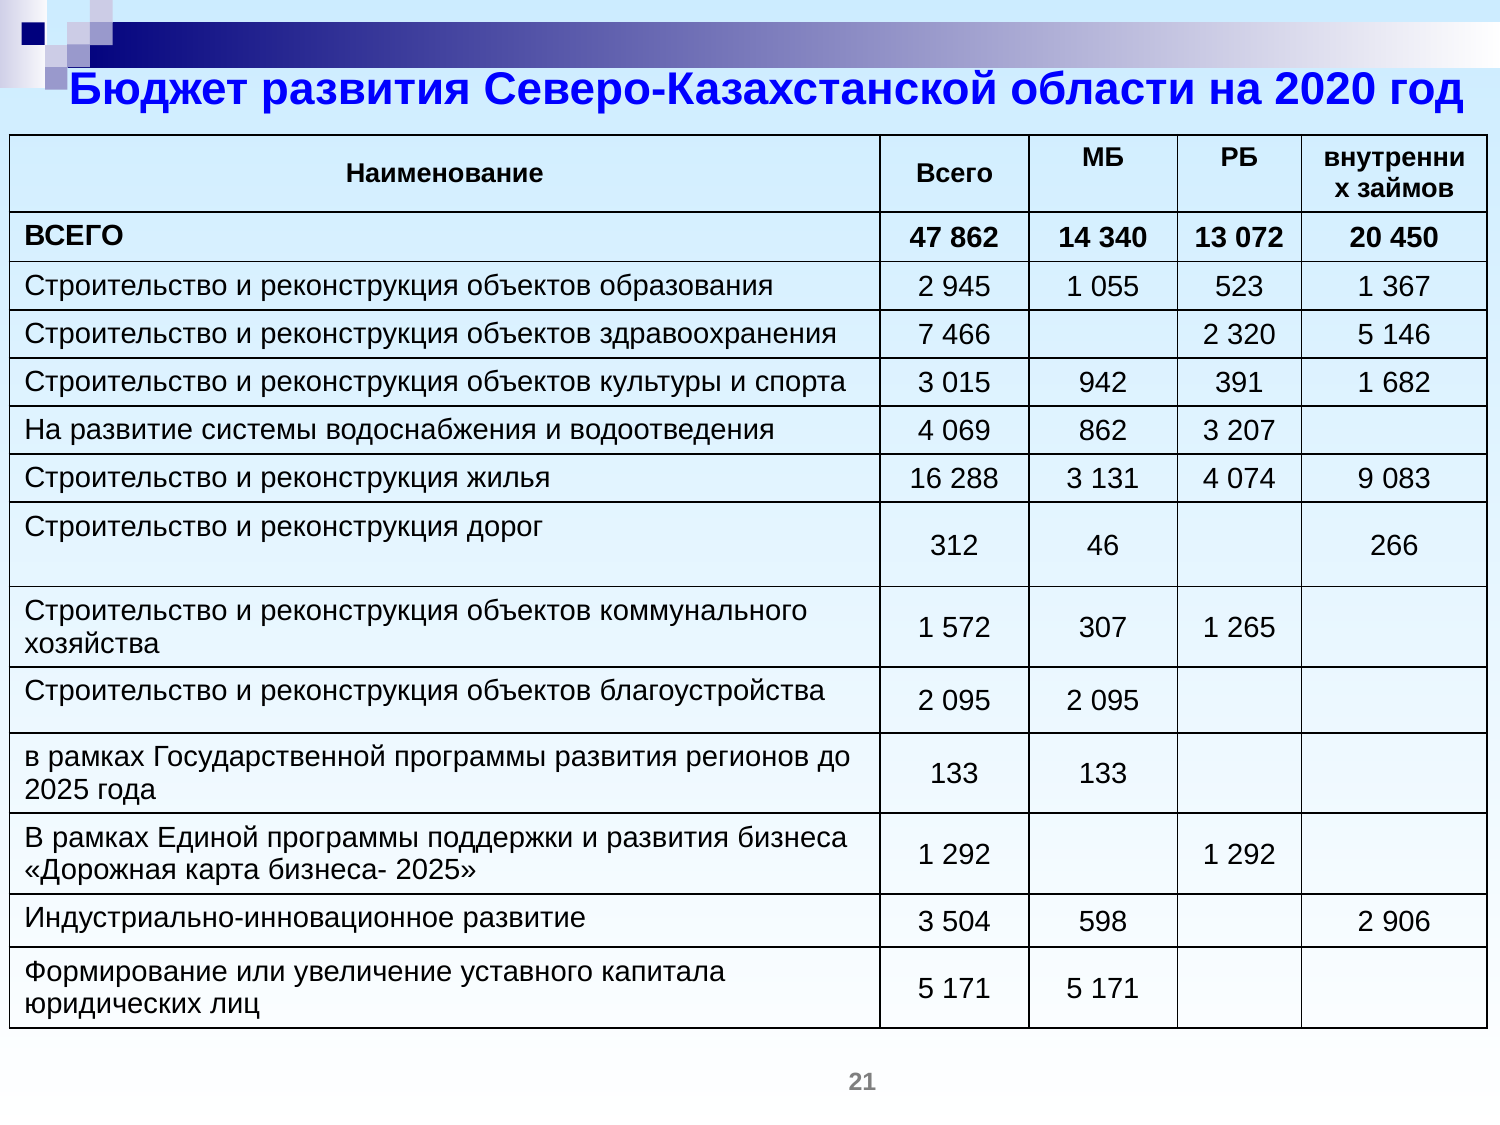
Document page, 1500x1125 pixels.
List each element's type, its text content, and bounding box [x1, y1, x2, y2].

table_cell 1 055 [1030, 262, 1177, 309]
table_cell 307 [1030, 587, 1177, 666]
table_cell 4 069 [881, 407, 1028, 453]
title Бюджет развития Северо-Казахстанской области на 2020 год [33, 42, 1500, 131]
table_cell Строительство и реконструкция дорог [10, 503, 879, 586]
table_cell 2 095 [1030, 668, 1177, 732]
table_header Наименование [10, 136, 879, 211]
table_cell 46 [1030, 503, 1177, 586]
table_cell 1 682 [1302, 359, 1486, 405]
table_cell 16 288 [881, 455, 1028, 501]
table_cell 1 367 [1302, 262, 1486, 309]
text_box 21 [712, 1062, 1013, 1099]
table_cell 133 [881, 734, 1028, 812]
table_cell [1302, 814, 1486, 893]
table_cell [1030, 311, 1177, 357]
table_cell 1 572 [881, 587, 1028, 666]
table_cell 47 862 [881, 213, 1028, 261]
text_box [1237, 86, 1444, 139]
table_cell [1178, 948, 1301, 1027]
table_cell 266 [1302, 503, 1486, 586]
table_cell 523 [1178, 262, 1301, 309]
table_cell Строительство и реконструкция жилья [10, 455, 879, 501]
table_cell На развитие системы водоснабжения и водоотведения [10, 407, 879, 453]
table_cell [1178, 503, 1301, 586]
table_cell 9 083 [1302, 455, 1486, 501]
table_header внутренних займов [1302, 136, 1486, 211]
table_cell [1178, 734, 1301, 812]
table_cell 2 320 [1178, 311, 1301, 357]
table_cell в рамках Государственной программы развития регионов до 2025 года [10, 734, 879, 812]
table_cell [1302, 734, 1486, 812]
table_cell 133 [1030, 734, 1177, 812]
table_header Всего [881, 136, 1028, 211]
table_cell 1 292 [881, 814, 1028, 893]
table_cell 7 466 [881, 311, 1028, 357]
table_cell 2 945 [881, 262, 1028, 309]
table_cell 1 292 [1178, 814, 1301, 893]
table_cell 13 072 [1178, 213, 1301, 261]
table_cell 20 450 [1302, 213, 1486, 261]
table_cell Строительство и реконструкция объектов благоустройства [10, 668, 879, 732]
table_cell 598 [1030, 895, 1177, 946]
table_cell [1302, 587, 1486, 666]
table_cell 5 171 [881, 948, 1028, 1027]
table_cell Строительство и реконструкция объектов коммунального хозяйства [10, 587, 879, 666]
table_cell [1302, 668, 1486, 732]
table_cell 942 [1030, 359, 1177, 405]
table_cell В рамках Единой программы поддержки и развития бизнеса «Дорожная карта бизнеса- 2025» [10, 814, 879, 893]
table_cell 312 [881, 503, 1028, 586]
table_cell [1302, 407, 1486, 453]
table_cell 3 015 [881, 359, 1028, 405]
table_header МБ [1030, 136, 1177, 211]
table_cell 5 146 [1302, 311, 1486, 357]
table_cell [1178, 668, 1301, 732]
table_cell Строительство и реконструкция объектов культуры и спорта [10, 359, 879, 405]
table_cell 1 265 [1178, 587, 1301, 666]
table_cell [1178, 895, 1301, 946]
table_cell 5 171 [1030, 948, 1177, 1027]
table_cell 3 131 [1030, 455, 1177, 501]
table_cell Строительство и реконструкция объектов образования [10, 262, 879, 309]
table_cell Строительство и реконструкция объектов здравоохранения [10, 311, 879, 357]
table_cell 391 [1178, 359, 1301, 405]
table_cell 3 504 [881, 895, 1028, 946]
table_header РБ [1178, 136, 1301, 211]
table_cell 3 207 [1178, 407, 1301, 453]
table_cell ВСЕГО [10, 213, 879, 261]
table_cell 2 906 [1302, 895, 1486, 946]
table_cell Индустриально-инновационное развитие [10, 895, 879, 946]
table_cell [1302, 948, 1486, 1027]
table_cell 2 095 [881, 668, 1028, 732]
table_cell 4 074 [1178, 455, 1301, 501]
table_cell 862 [1030, 407, 1177, 453]
table_cell 14 340 [1030, 213, 1177, 261]
table_cell Формирование или увеличение уставного капитала юридических лиц [10, 948, 879, 1027]
table_cell [1030, 814, 1177, 893]
